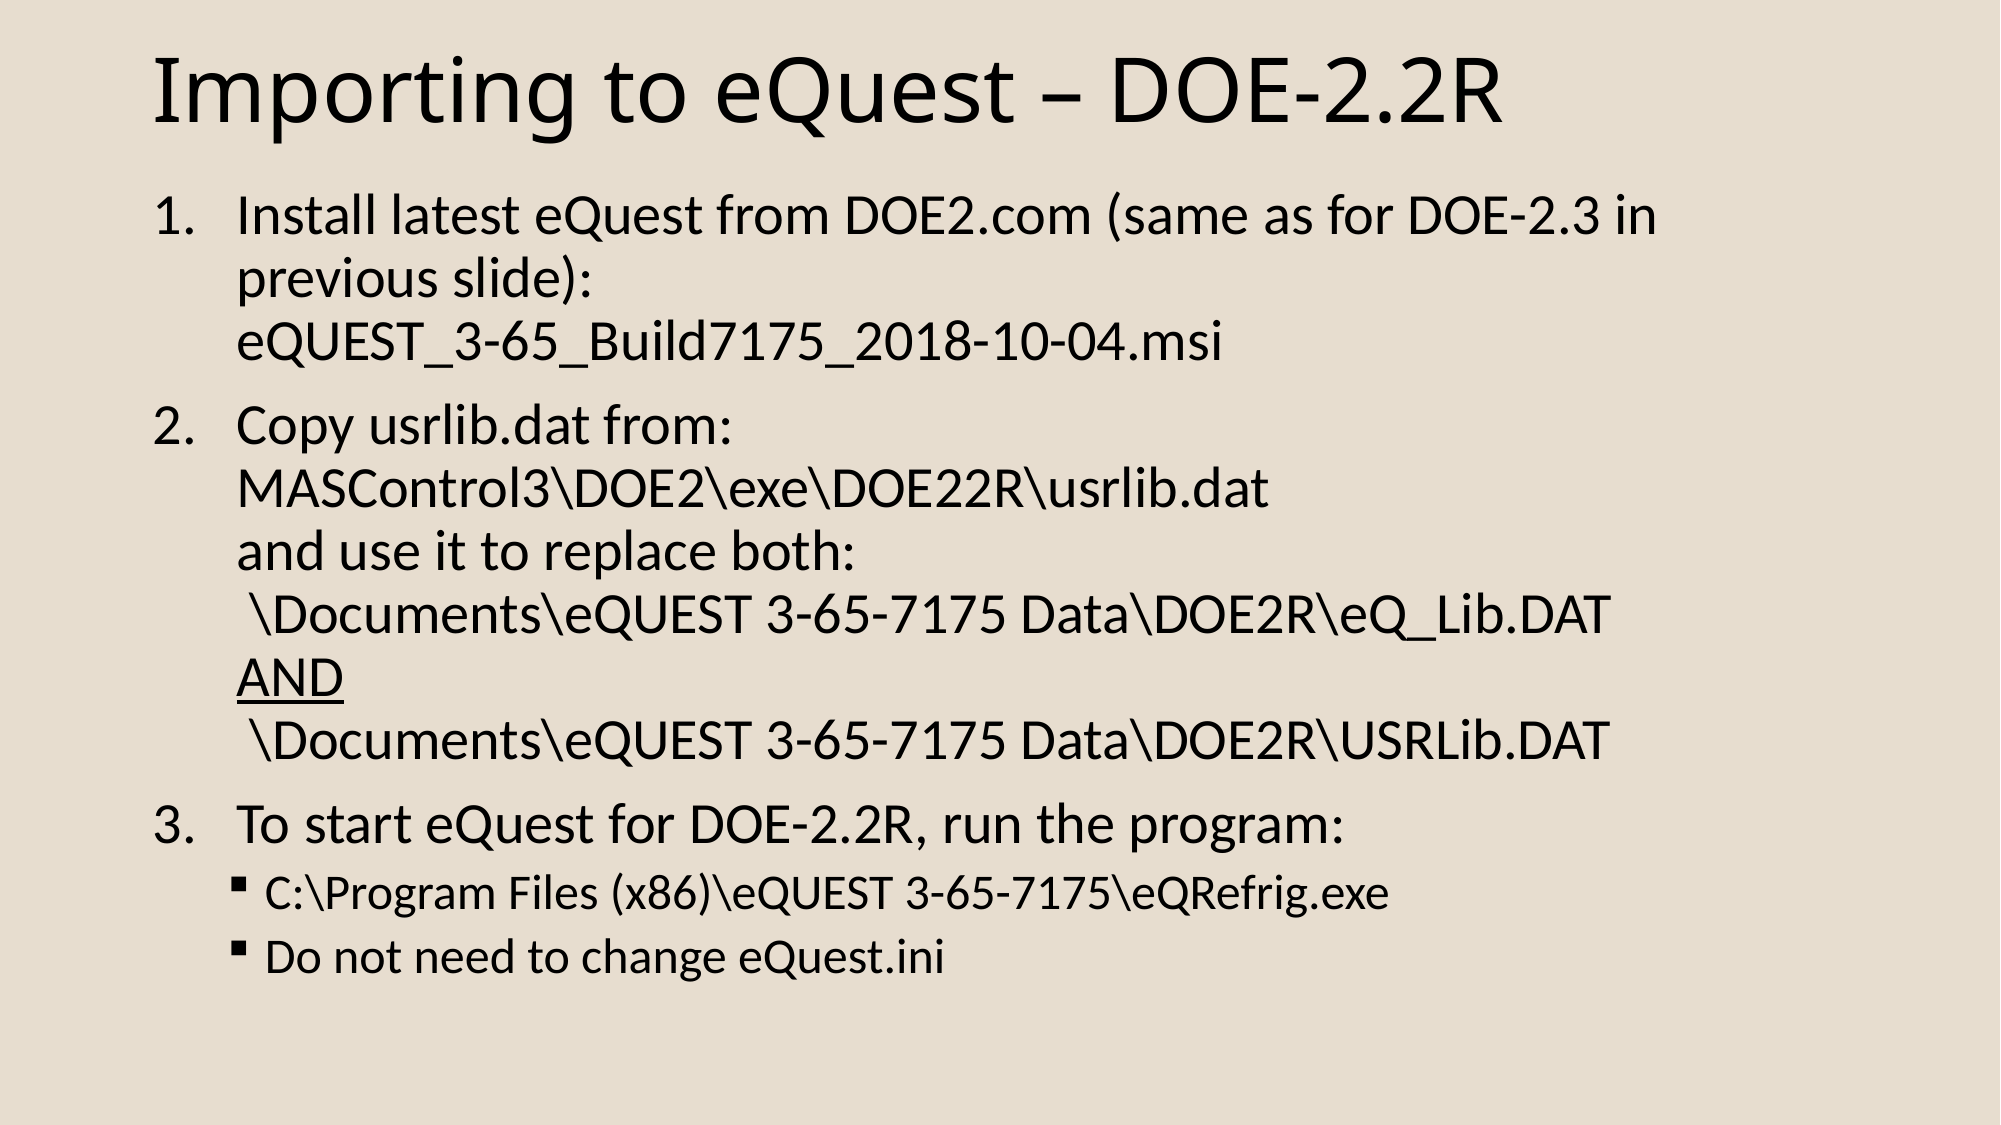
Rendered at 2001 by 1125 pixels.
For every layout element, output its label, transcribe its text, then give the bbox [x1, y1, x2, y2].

title Importing to eQuest – DOE-2.2R [137, 37, 1863, 150]
list Install latest eQuest from DOE2.com (same as for DOE-2.3 in previous slide): eQUEST_3-65_Build7175_2018-10-04.msi Copy usrlib.dat from: MASControl3\DOE2\exe\DOE22R\usrlib.dat and use it to replace both: \Documents\eQUEST 3-65-7175 Data\DOE2R\eQ_Lib.DAT AND \Documents\eQUEST 3-65-7175 Data\DOE2R\USRLib.DAT To start eQuest for DOE-2.2R, run the program: C:\Program Files (x86)\eQUEST 3-65-7175\eQRefrig.exe Do not need to change eQuest.ini [137, 177, 1863, 1085]
